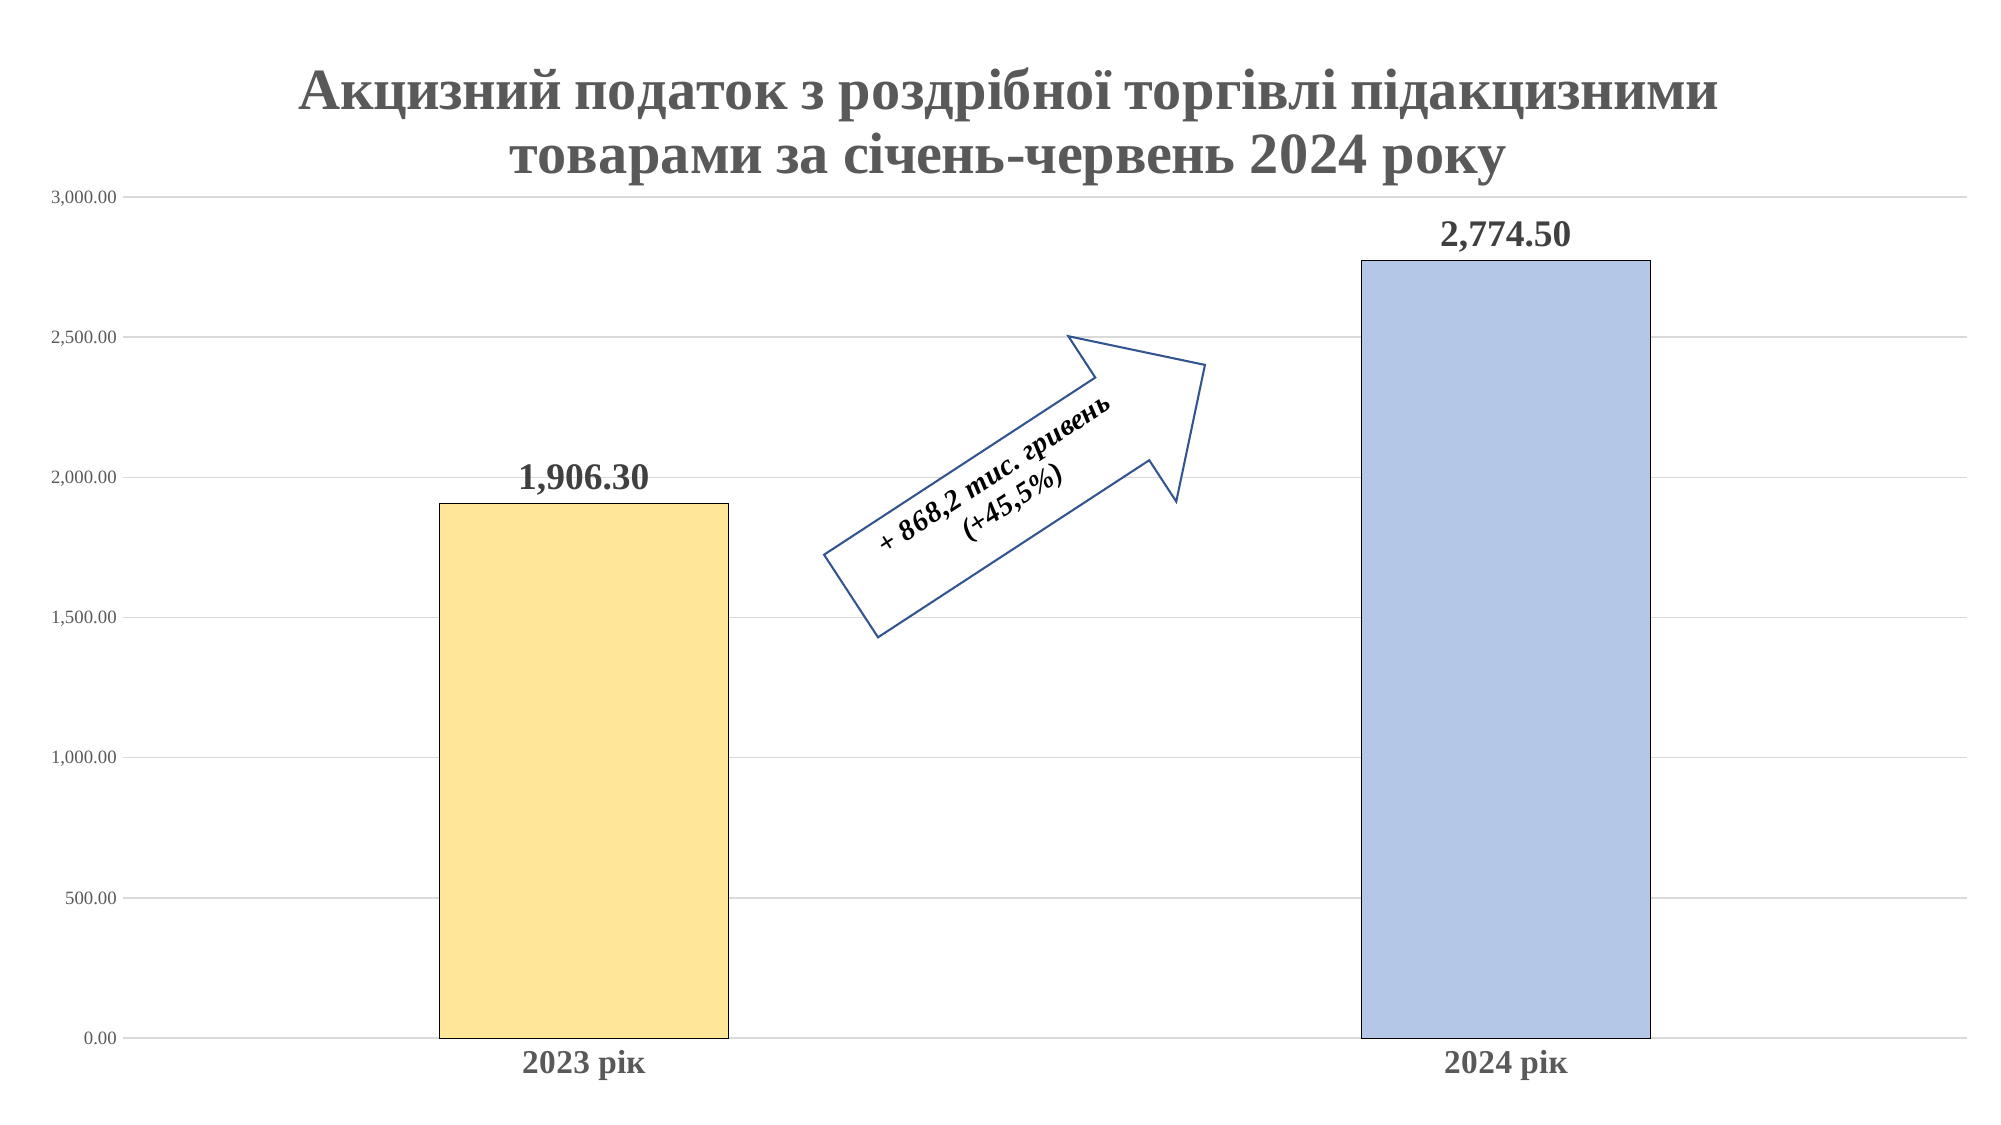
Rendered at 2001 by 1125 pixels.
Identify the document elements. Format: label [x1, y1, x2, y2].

chart [27, 10, 1990, 1100]
